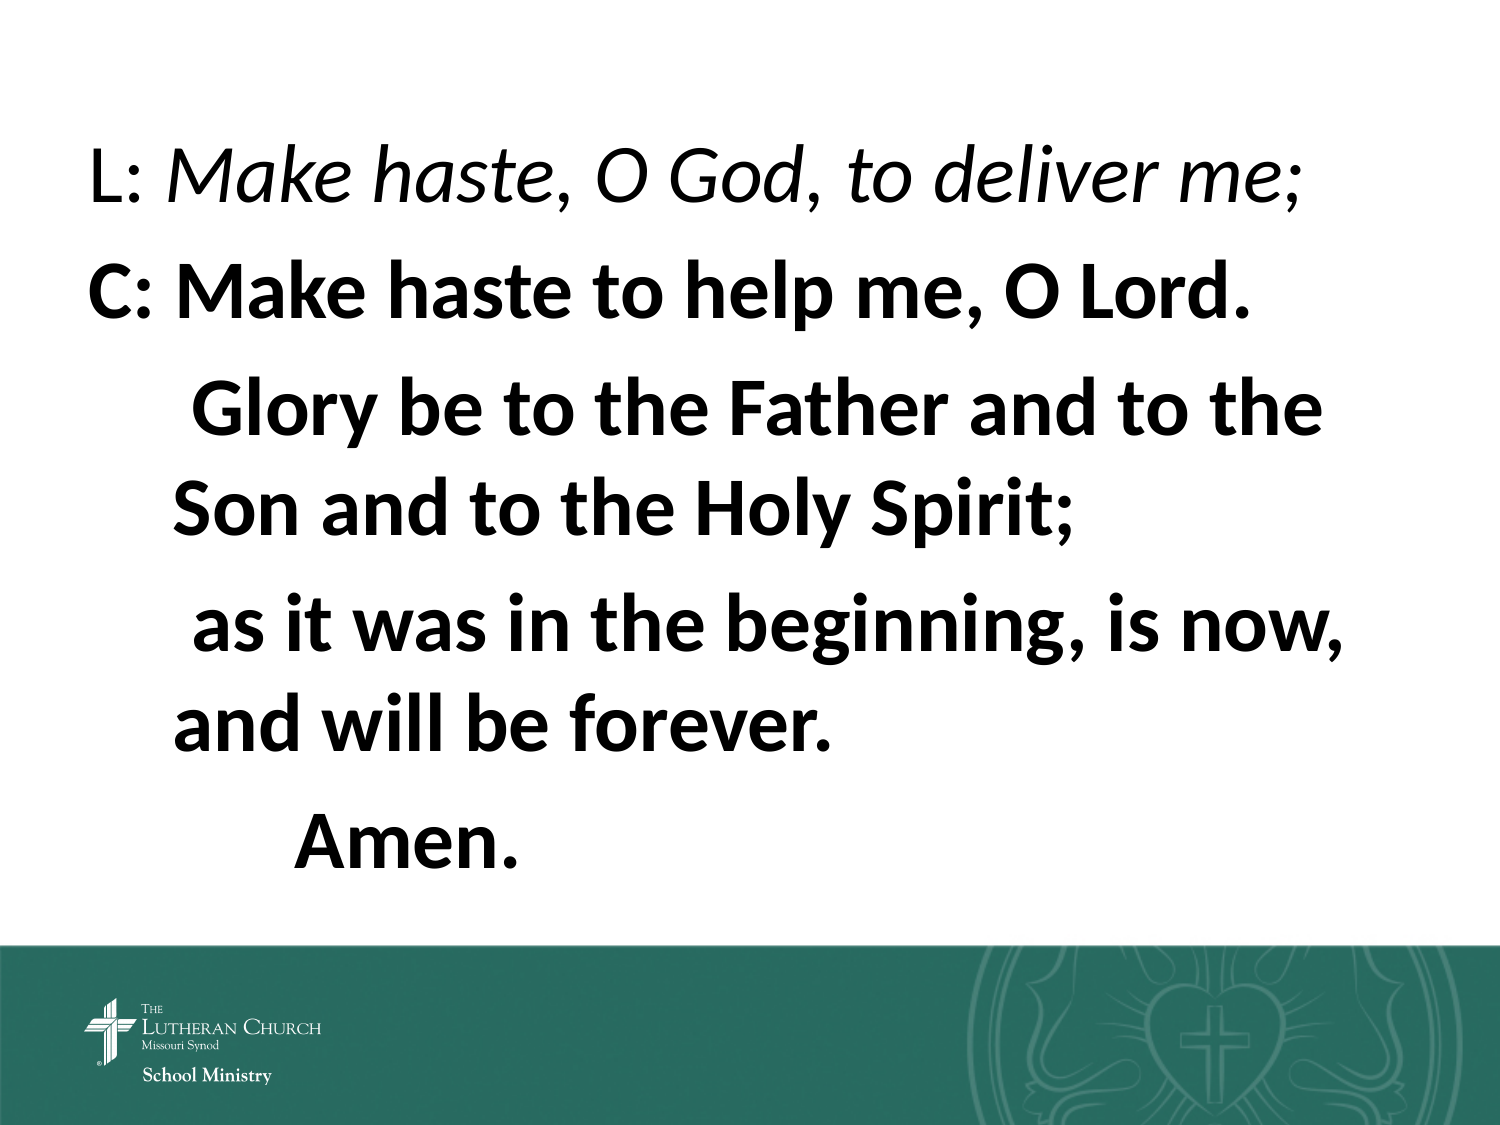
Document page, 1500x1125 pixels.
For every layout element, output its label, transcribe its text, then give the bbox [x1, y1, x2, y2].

list L: Make haste, O God, to deliver me; C: Make haste to help me, O Lord. Glory be to the Father and to the Son and to the Holy Spirit; as it was in the beginning, is now, and will be forever. Amen. [73, 111, 1428, 975]
picture [0, 0, 1500, 1125]
